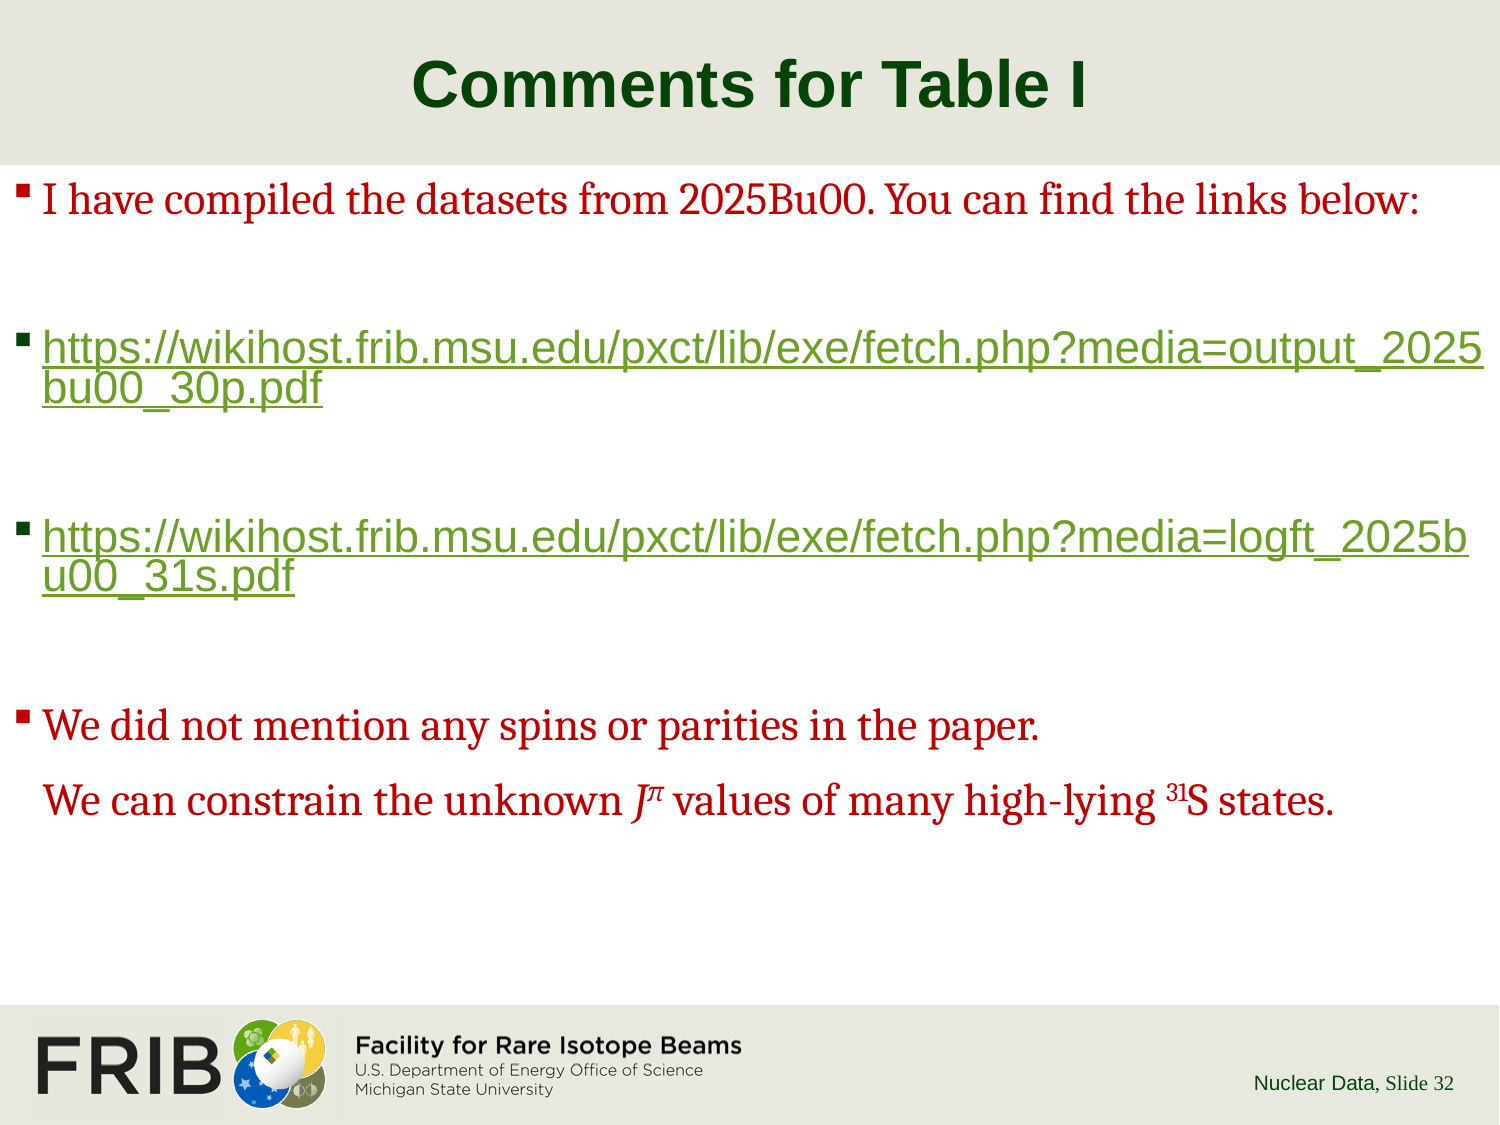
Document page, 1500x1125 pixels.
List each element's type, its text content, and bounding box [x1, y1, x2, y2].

picture [0, 1005, 1499, 1125]
list I have compiled the datasets from 2025Bu00. You can find the links below: https://wikihost.frib.msu.edu/pxct/lib/exe/fetch.php?media=output_2025bu00_30p.pdf https://wikihost.frib.msu.edu/pxct/lib/exe/fetch.php?media=logft_2025bu00_31s.pdf We did not mention any spins or parities in the paper. We can constrain the unknown Jπ values of many high-lying 31S states. [12, 174, 1488, 1000]
title Comments for Table I [11, 46, 1489, 128]
picture [0, 0, 1500, 165]
slide_number , Slide 32 [1374, 1042, 1500, 1103]
footer Nuclear Data [679, 1042, 1374, 1103]
